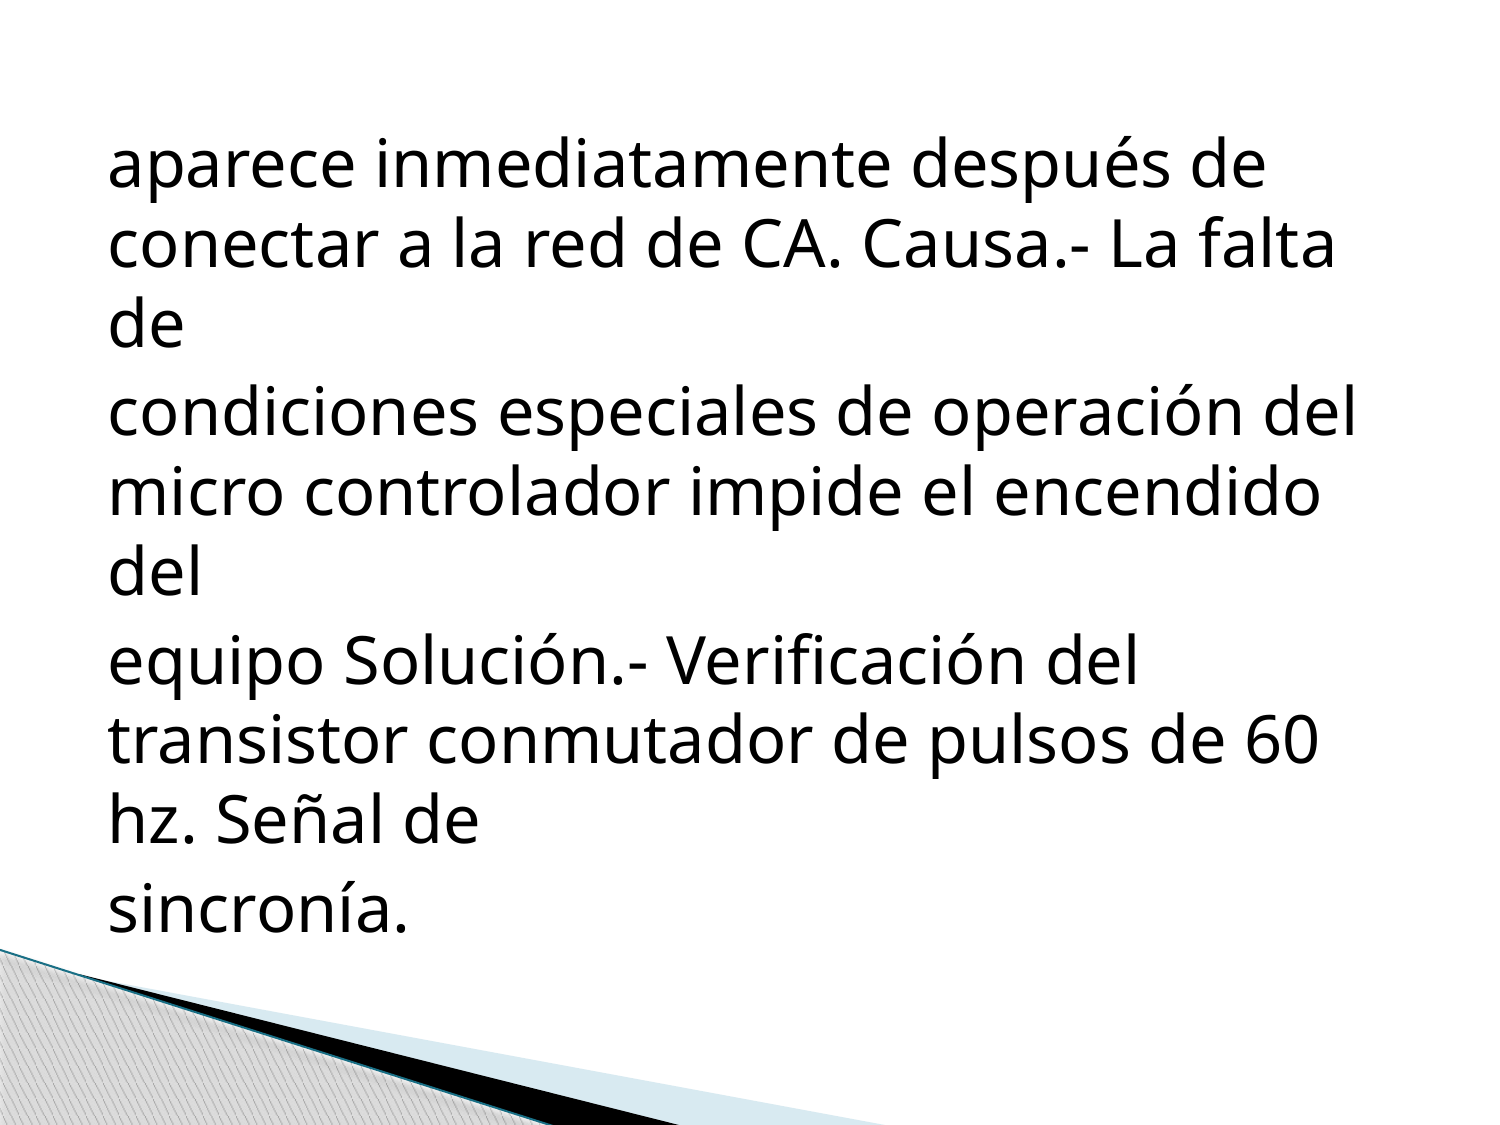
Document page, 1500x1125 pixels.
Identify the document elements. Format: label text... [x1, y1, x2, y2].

list aparece inmediatamente después de conectar a la red de CA. Causa.- La falta de condiciones especiales de operación del micro controlador impide el encendido del equipo Solución.- Verificación del transistor conmutador de pulsos de 60 hz. Señal de sincronía. [75, 113, 1436, 986]
